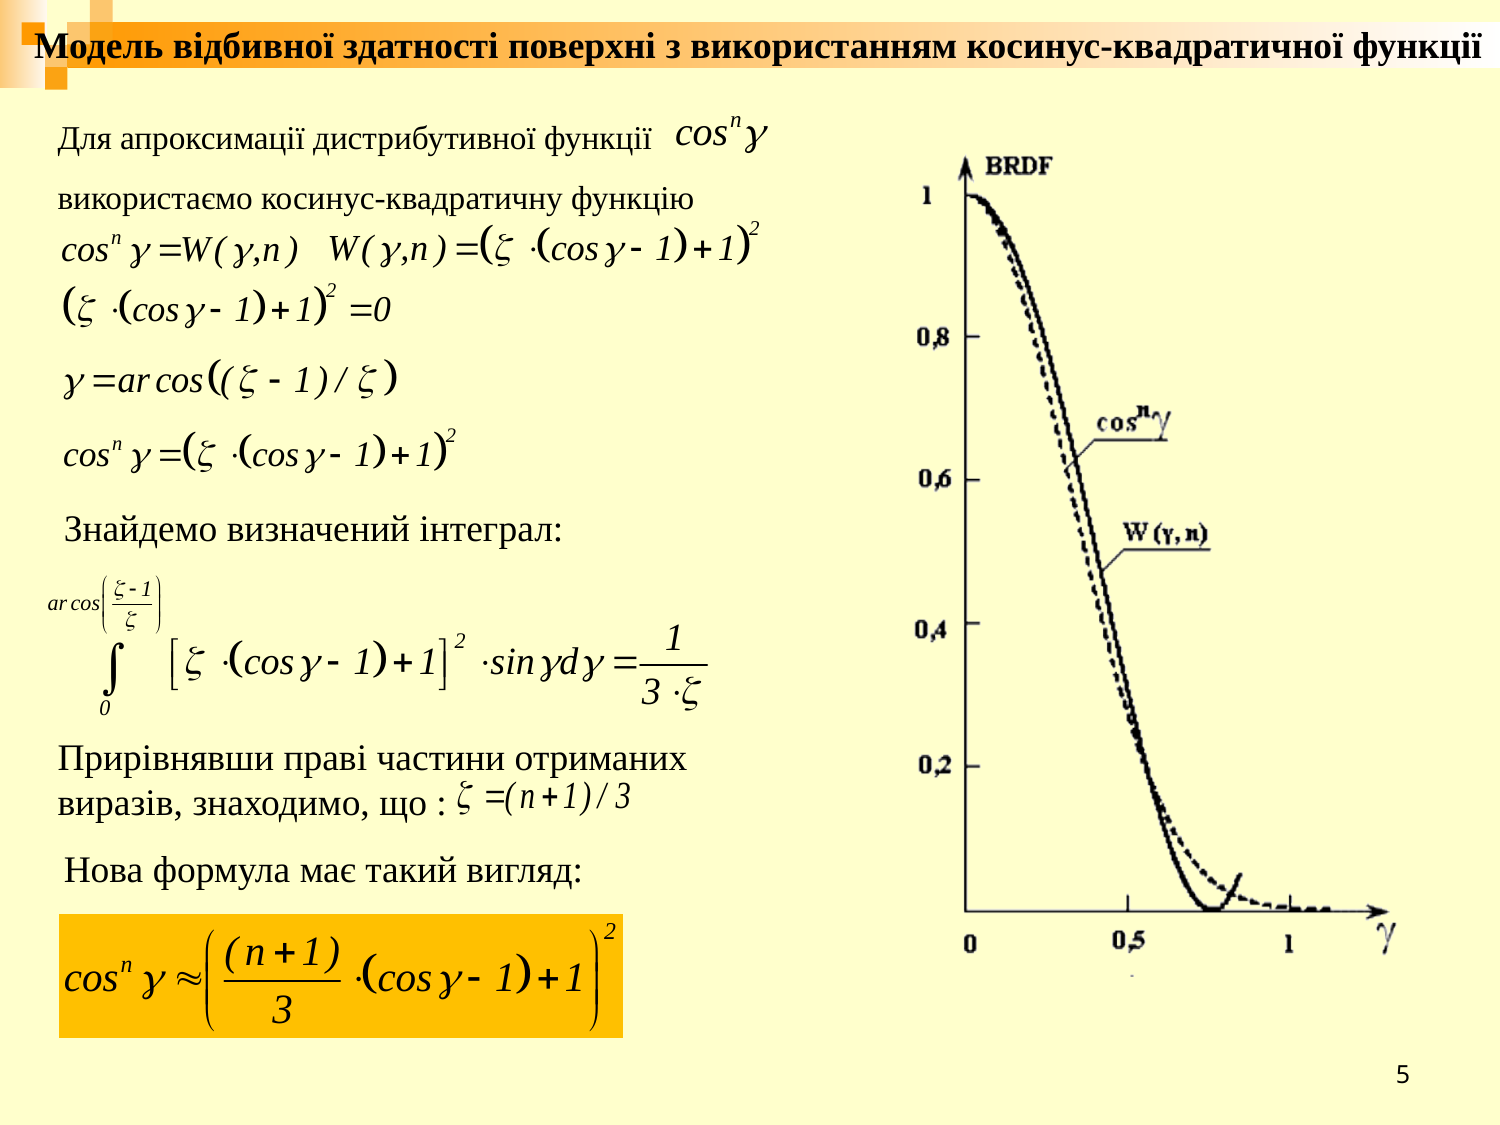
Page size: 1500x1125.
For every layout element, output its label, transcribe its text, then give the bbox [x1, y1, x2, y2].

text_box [57, 222, 302, 277]
text_box Нова формула має такий вигляд: [48, 837, 628, 901]
text_box Прирівнявши праві частини отриманих виразів, знаходимо, що : [42, 725, 808, 788]
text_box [452, 776, 634, 826]
picture [808, 145, 1437, 977]
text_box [57, 354, 401, 412]
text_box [59, 275, 397, 343]
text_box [325, 213, 765, 282]
text_box Для апроксимації дистрибутивної функції використаємо косинус-квадратичну функцію [42, 109, 1299, 263]
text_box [42, 569, 715, 724]
text_box Модель відбивної здатності поверхні з використанням косинус-квадратичної функції [8, 13, 1500, 74]
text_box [59, 913, 624, 1039]
text_box Знайдемо визначений інтеграл: [48, 496, 593, 560]
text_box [670, 102, 771, 160]
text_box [59, 420, 463, 487]
slide_number 5 [1074, 1025, 1425, 1100]
